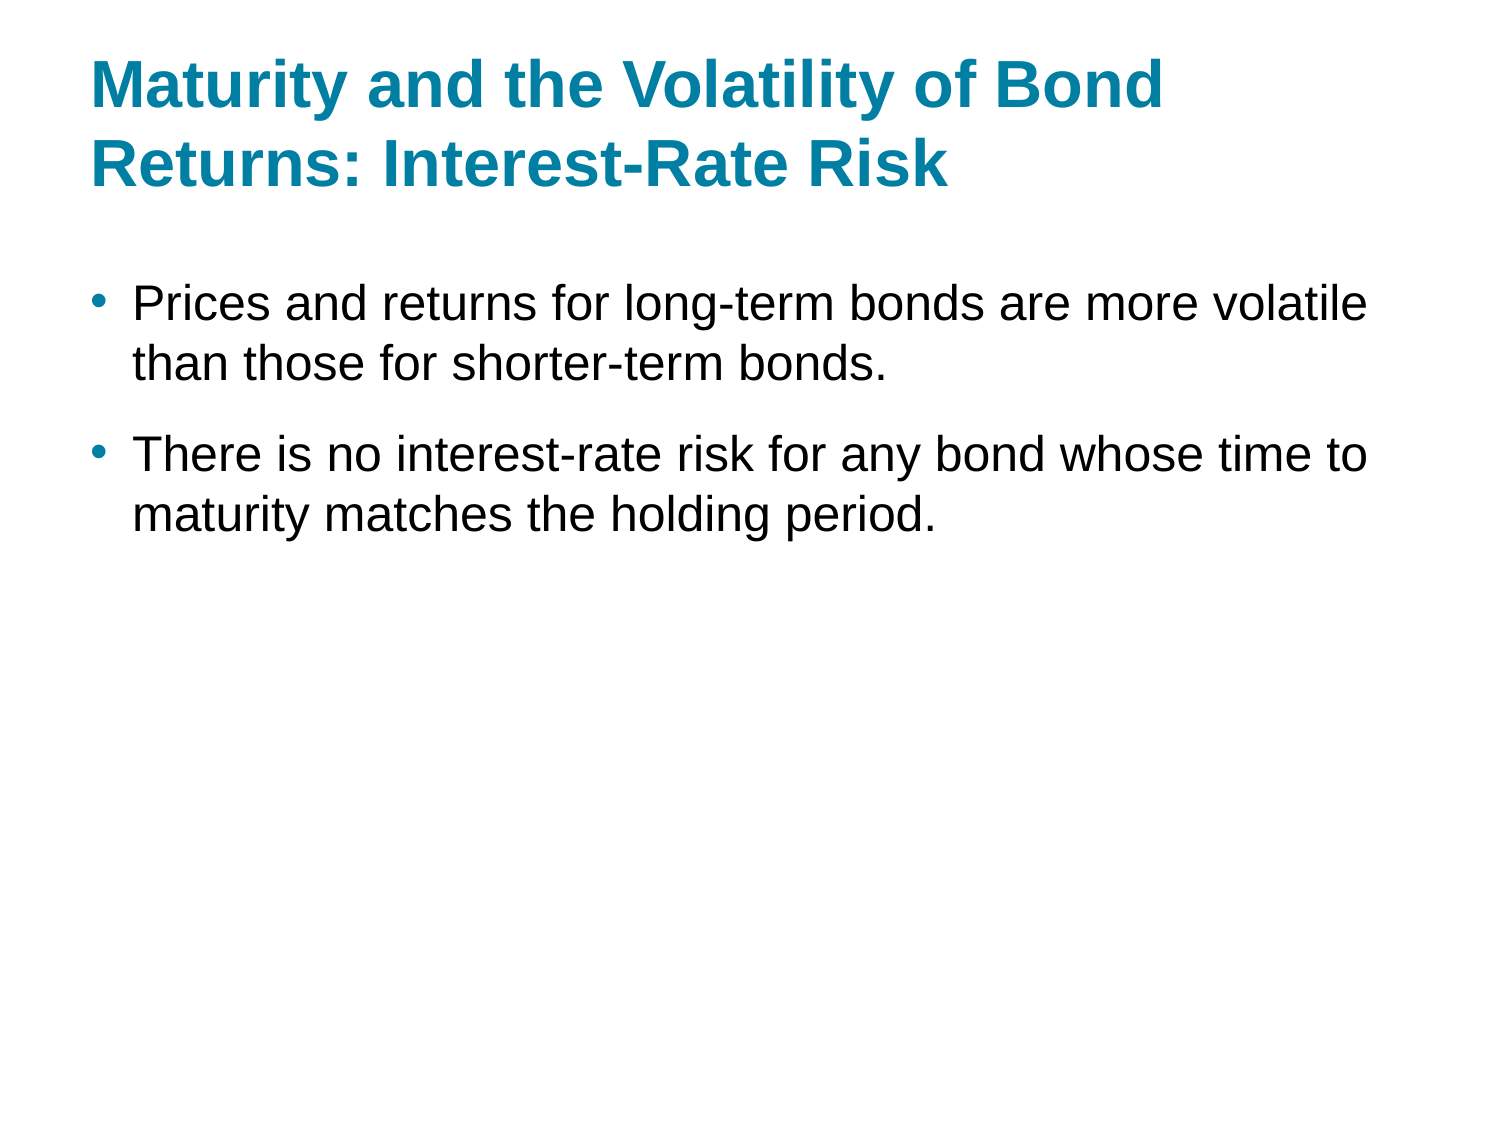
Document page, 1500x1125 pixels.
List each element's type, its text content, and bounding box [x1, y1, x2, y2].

title Maturity and the Volatility of Bond Returns: Interest-Rate Risk [75, 35, 1425, 216]
list Prices and returns for long-term bonds are more volatile than those for shorter-term bonds. There is no interest-rate risk for any bond whose time to maturity matches the holding period. [75, 255, 1426, 1021]
